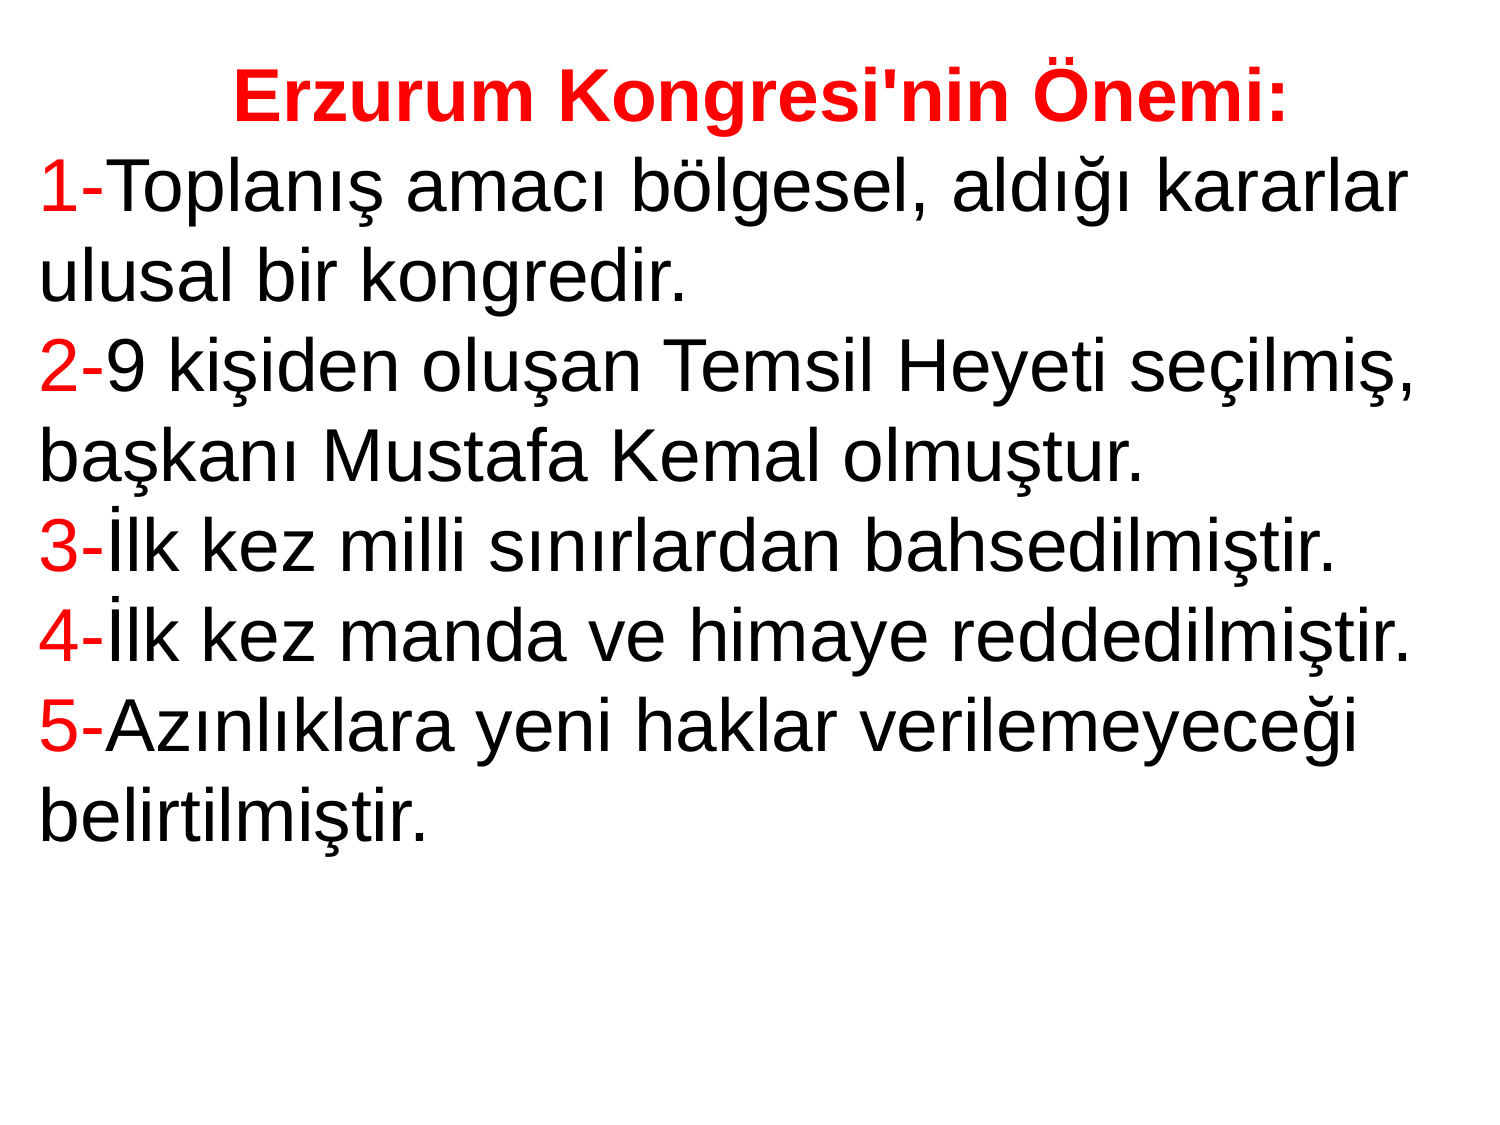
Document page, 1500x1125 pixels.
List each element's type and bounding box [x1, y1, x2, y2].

text_box [23, 39, 1500, 865]
